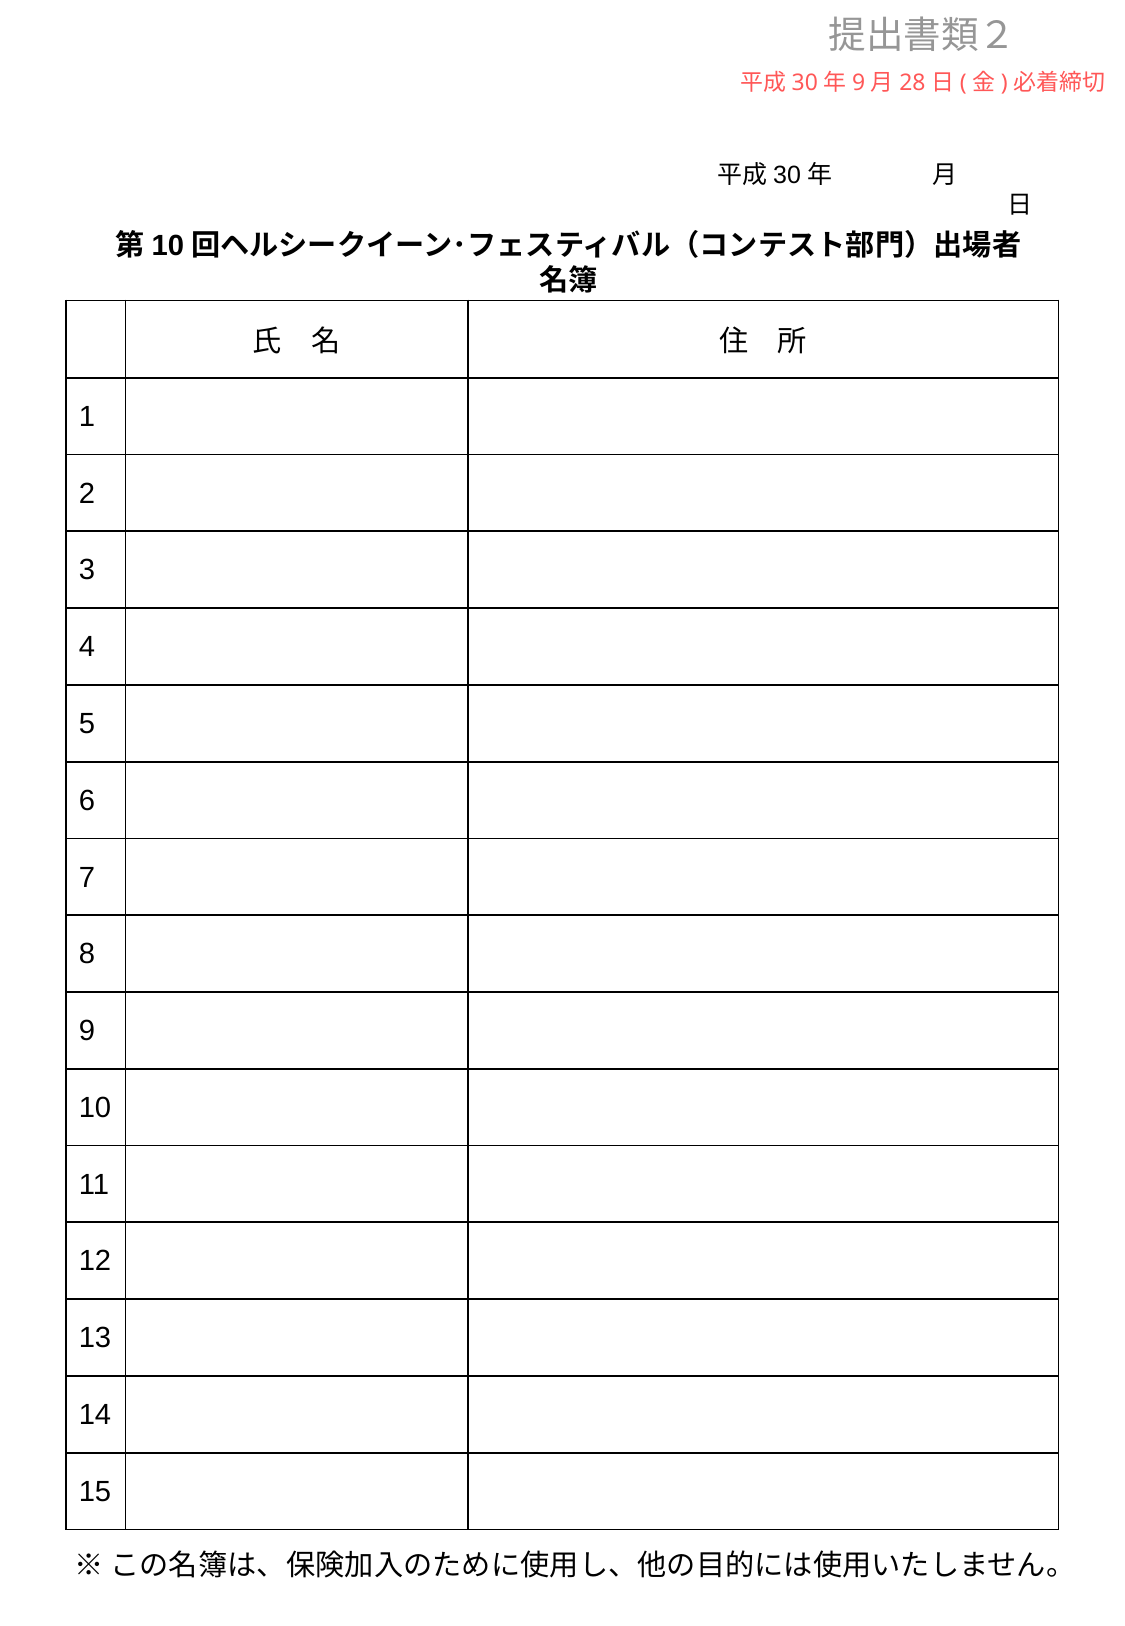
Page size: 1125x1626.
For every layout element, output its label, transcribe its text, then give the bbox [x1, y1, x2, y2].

table_cell 7 [67, 839, 125, 914]
table_cell [469, 1454, 1058, 1529]
table_cell 8 [67, 916, 125, 991]
table_cell [126, 839, 467, 914]
table_cell [469, 993, 1058, 1068]
table_cell 4 [67, 609, 125, 684]
table_cell 2 [67, 455, 125, 530]
table_cell [126, 379, 467, 454]
table_cell [469, 1146, 1058, 1221]
table_cell [126, 1146, 467, 1221]
table_header 住 所 [469, 301, 1058, 377]
text_box 第10回ヘルシークイーン･フェスティバル（コンテスト部門）出場者名簿 [90, 218, 1047, 304]
table_cell [469, 609, 1058, 684]
table_cell 14 [67, 1377, 125, 1452]
table_cell [469, 379, 1058, 454]
table_cell [469, 1300, 1058, 1375]
table_cell [126, 1300, 467, 1375]
table_cell [126, 1377, 467, 1452]
table_cell 5 [67, 686, 125, 761]
table_cell 6 [67, 763, 125, 838]
table_cell [126, 455, 467, 530]
table_cell [469, 455, 1058, 530]
table_cell [469, 763, 1058, 838]
table_cell [469, 916, 1058, 991]
table_cell [469, 1377, 1058, 1452]
text_box ※この名簿は、保険加入のために使用し、他の目的には使用いたしません。 [61, 1544, 1059, 1583]
table_cell 1 [67, 379, 125, 454]
table_cell [126, 1070, 467, 1145]
table_cell [126, 686, 467, 761]
table_cell [469, 686, 1058, 761]
table_header 氏 名 [126, 304, 467, 377]
table_cell [126, 993, 467, 1068]
table_cell [126, 1454, 467, 1529]
table_cell 11 [67, 1146, 125, 1221]
table_cell [126, 532, 467, 607]
table_cell 9 [67, 993, 125, 1068]
table_cell [126, 916, 467, 991]
table_cell 10 [67, 1070, 125, 1145]
text_box 提出書類２ 平成30年9月28日(金)必着締切 [727, 9, 1118, 97]
table_cell [469, 532, 1058, 607]
table_cell [469, 1223, 1058, 1298]
table_cell [469, 839, 1058, 914]
table_cell 12 [67, 1223, 125, 1298]
table_header [67, 301, 125, 377]
table_cell 15 [67, 1454, 125, 1529]
text_box 平成30年 月 日 [680, 151, 1047, 226]
table_cell 3 [67, 532, 125, 607]
table_cell [126, 1223, 467, 1298]
table_cell [126, 763, 467, 838]
table_cell 13 [67, 1300, 125, 1375]
table_cell [126, 609, 467, 684]
table_cell [469, 1070, 1058, 1145]
